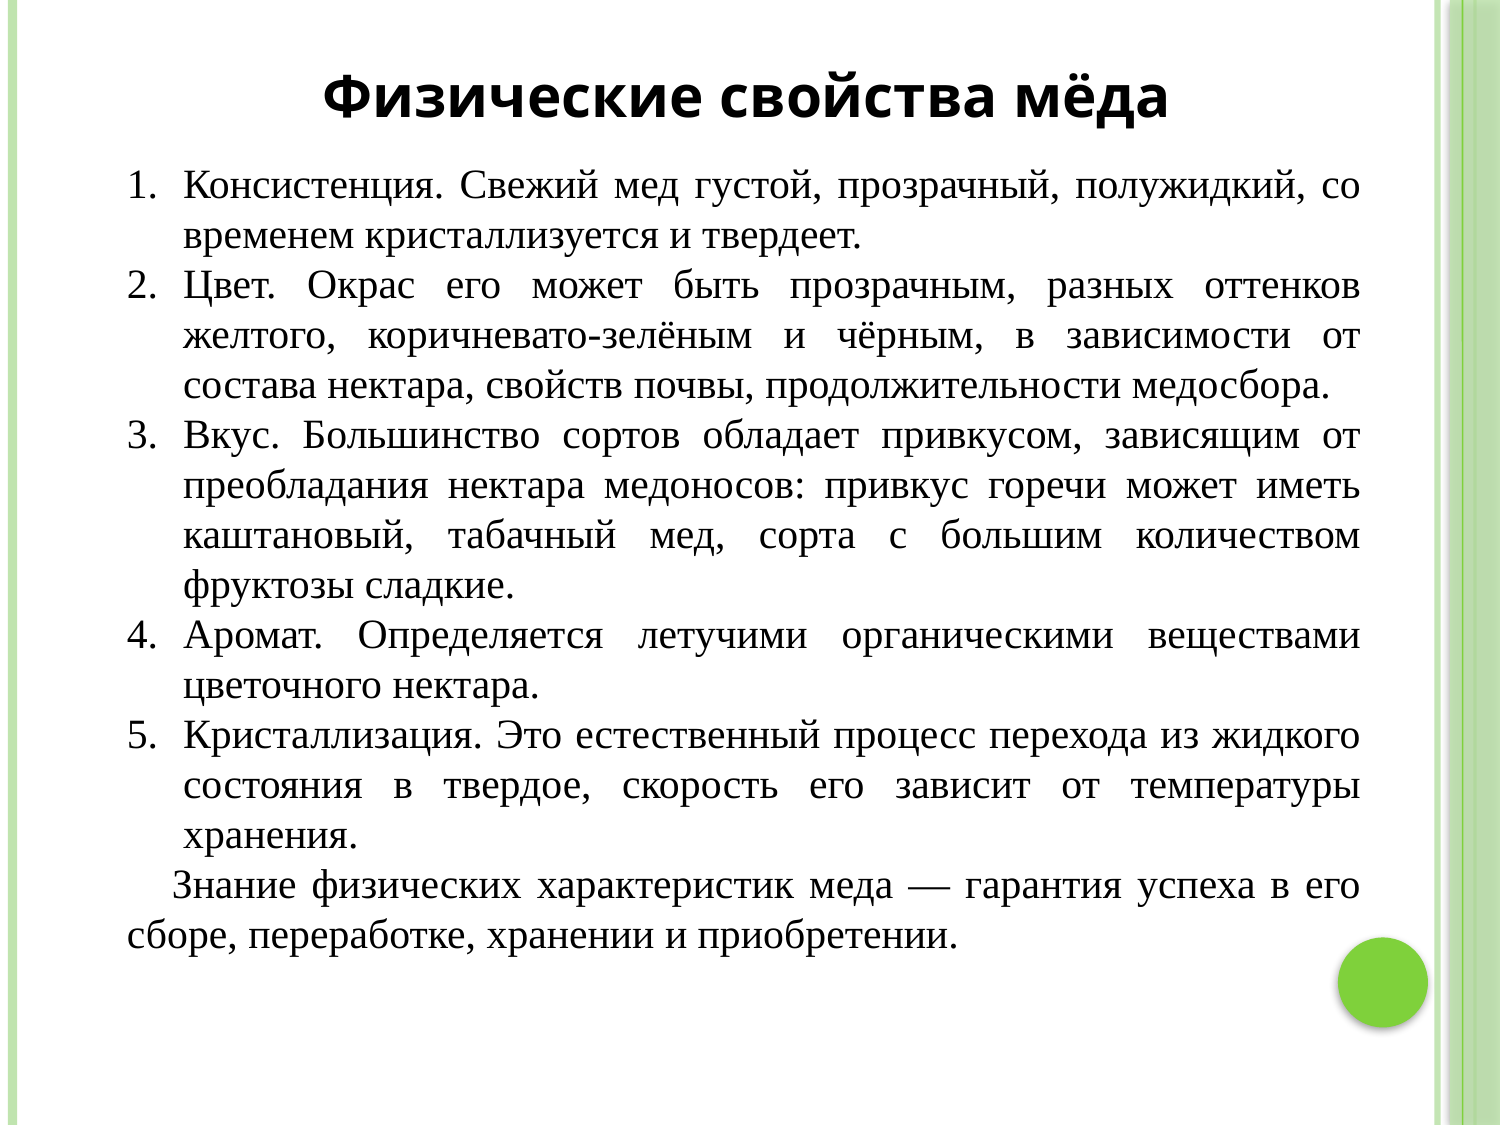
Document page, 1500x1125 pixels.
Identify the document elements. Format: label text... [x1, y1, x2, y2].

text_box Физические свойства мёда [308, 51, 1187, 137]
text_box Консистенция. Свежий мед густой, прозрачный, полужидкий, со временем кристаллизуется и твердеет. Цвет. Окрас его может быть прозрачным, разных оттенков желтого, коричневато-зелёным и чёрным, в зависимости от состава нектара, свойств почвы, продолжительности медосбора. Вкус. Большинство сортов обладает привкусом, зависящим от преобладания нектара медоносов: привкус горечи может иметь каштановый, табачный мед, сорта с большим количеством фруктозы сладкие. Аромат. Определяется летучими органическими веществами цветочного нектара. Кристаллизация. Это естественный процесс перехода из жидкого состояния в твердое, скорость его зависит от температуры хранения. Знание физических характеристик меда — гарантия успеха в его сборе, переработке, хранении и приобретении. [112, 148, 1376, 965]
